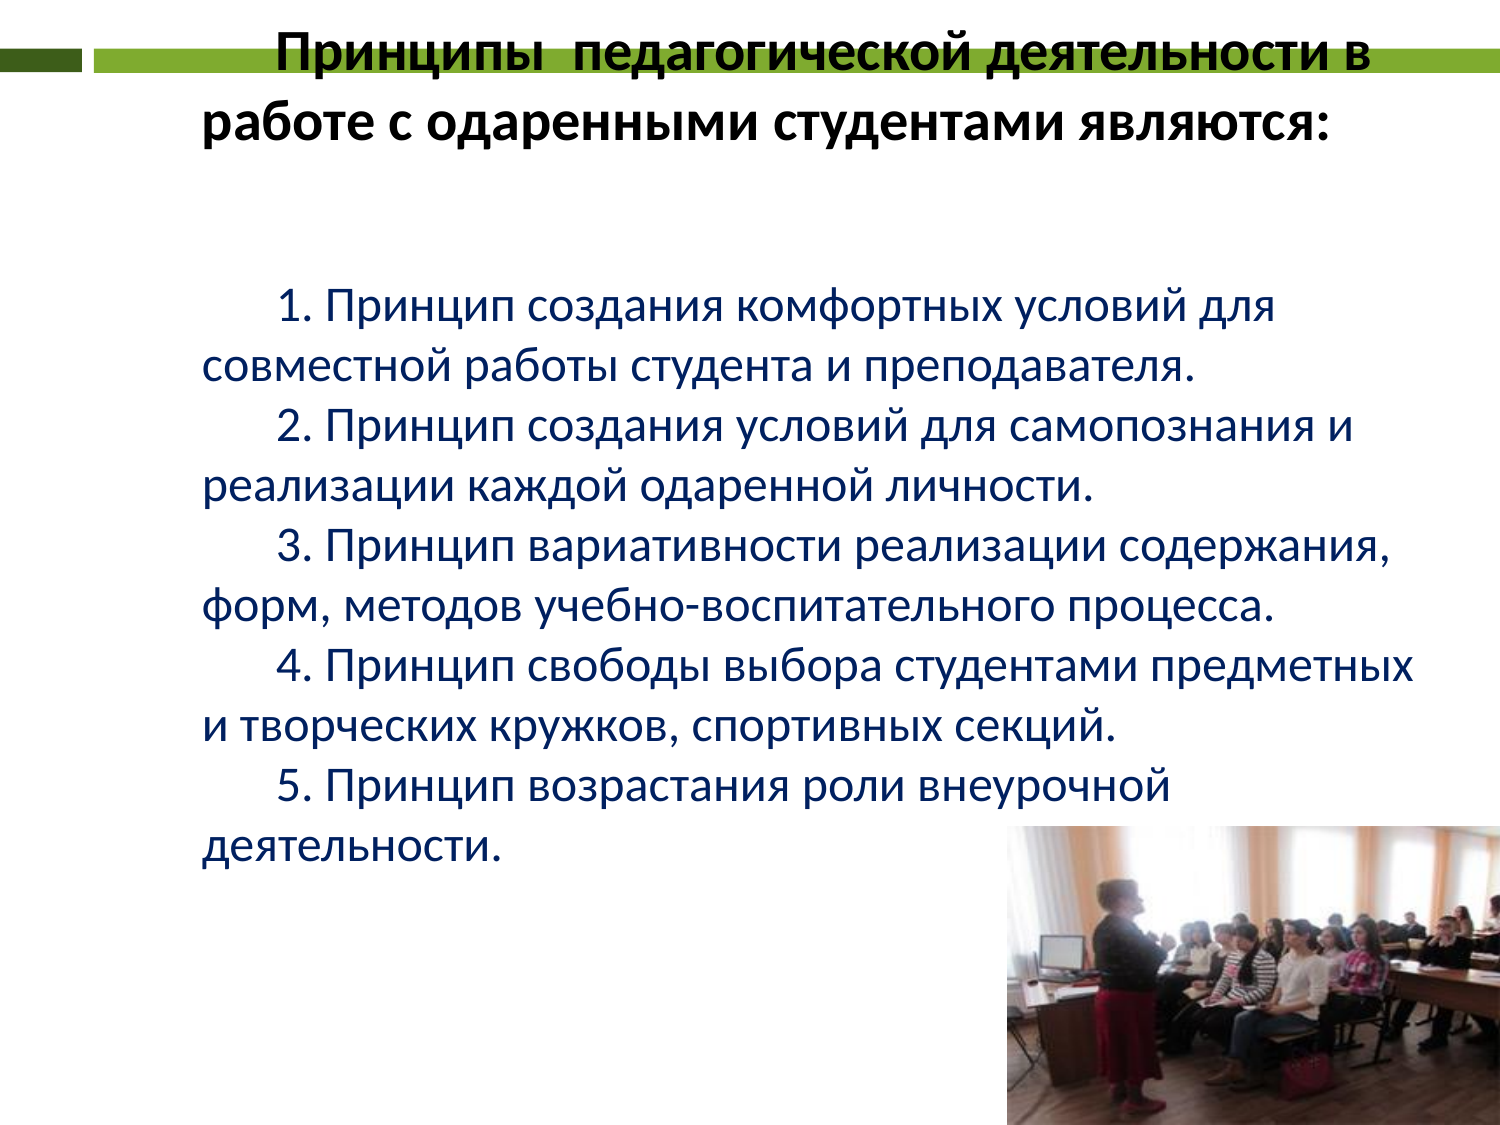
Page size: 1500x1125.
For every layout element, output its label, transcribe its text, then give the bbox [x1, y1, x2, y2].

text_box Принципы педагогической деятельности в работе с одаренными студентами являются: 1. Принцип создания комфортных условий для совместной работы студента и преподавателя. 2. Принцип создания условий для самопознания и реализации каждой одаренной личности. 3. Принцип вариативности реализации содержания, форм, методов учебно-воспитательного процесса. 4. Принцип свободы выбора студентами предметных и творческих кружков, спортивных секций. 5. Принцип возрастания роли внеурочной деятельности. [186, 4, 1451, 880]
picture [1007, 825, 1500, 1125]
